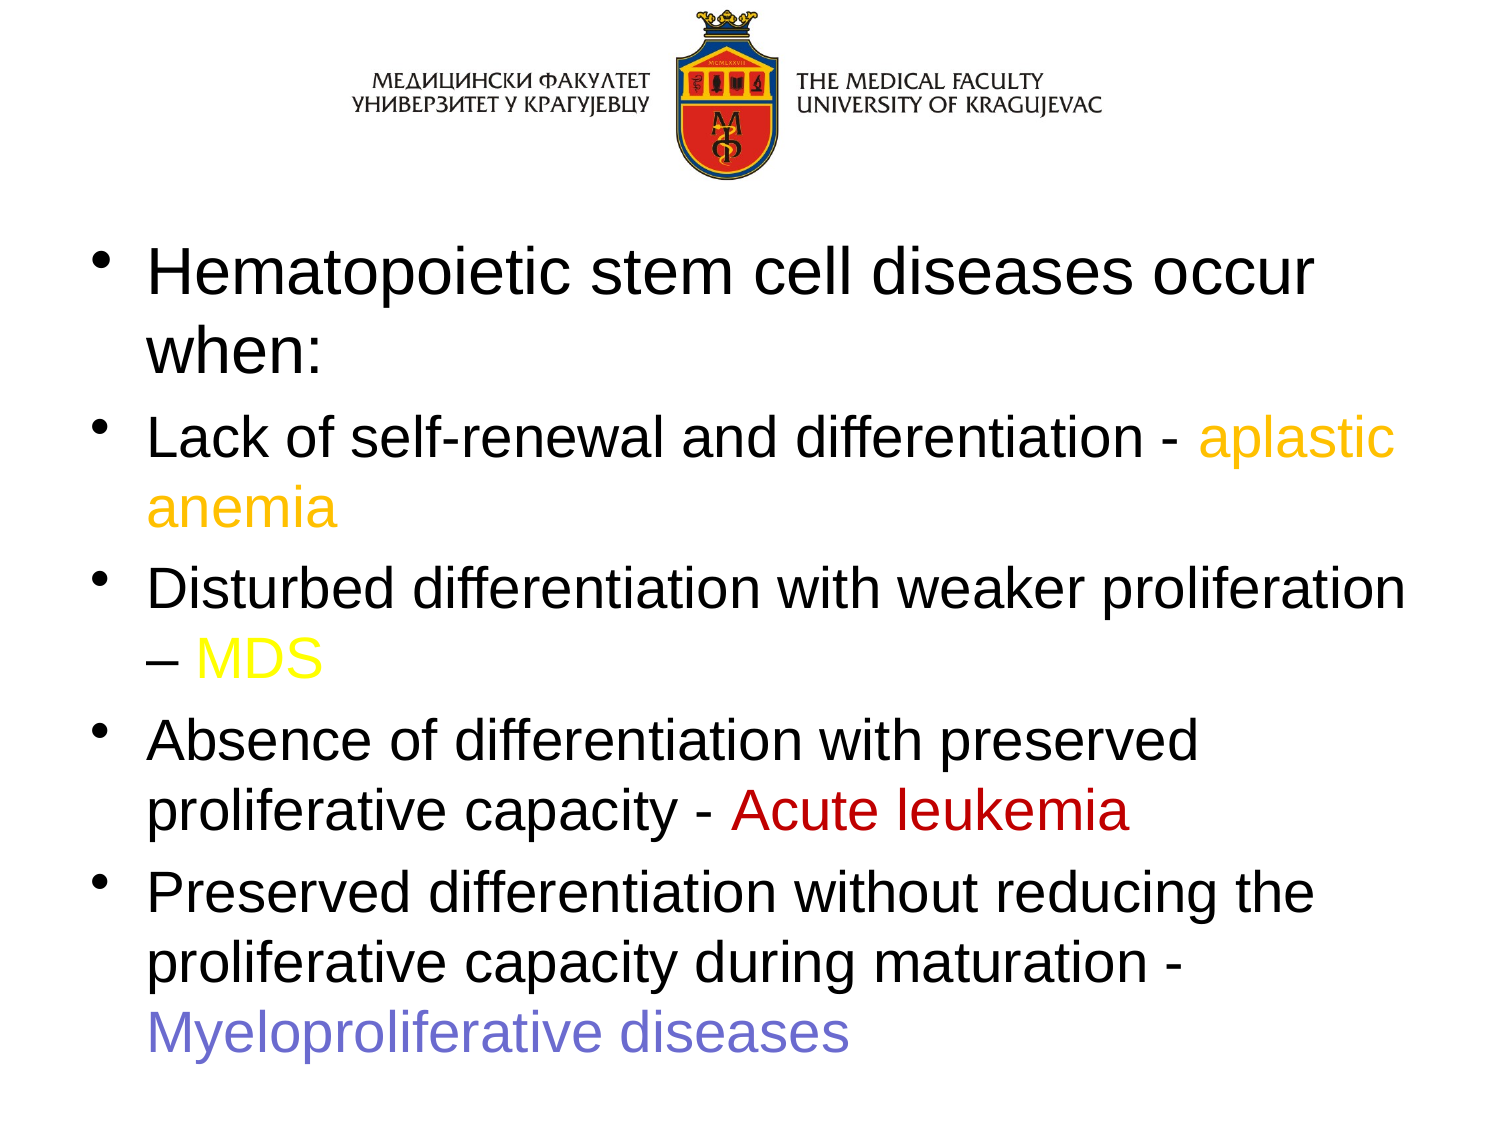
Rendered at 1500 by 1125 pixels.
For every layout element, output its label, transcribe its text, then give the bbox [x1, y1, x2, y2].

picture [328, 0, 1125, 191]
list Hematopoietic stem cell diseases occur when: Lack of self-renewal and differentiation - aplastic anemia Disturbed differentiation with weaker proliferation – MDS Absence of differentiation with preserved proliferative capacity - Acute leukemia Preserved differentiation without reducing the proliferative capacity during maturation - Myeloproliferative diseases [75, 219, 1425, 1118]
